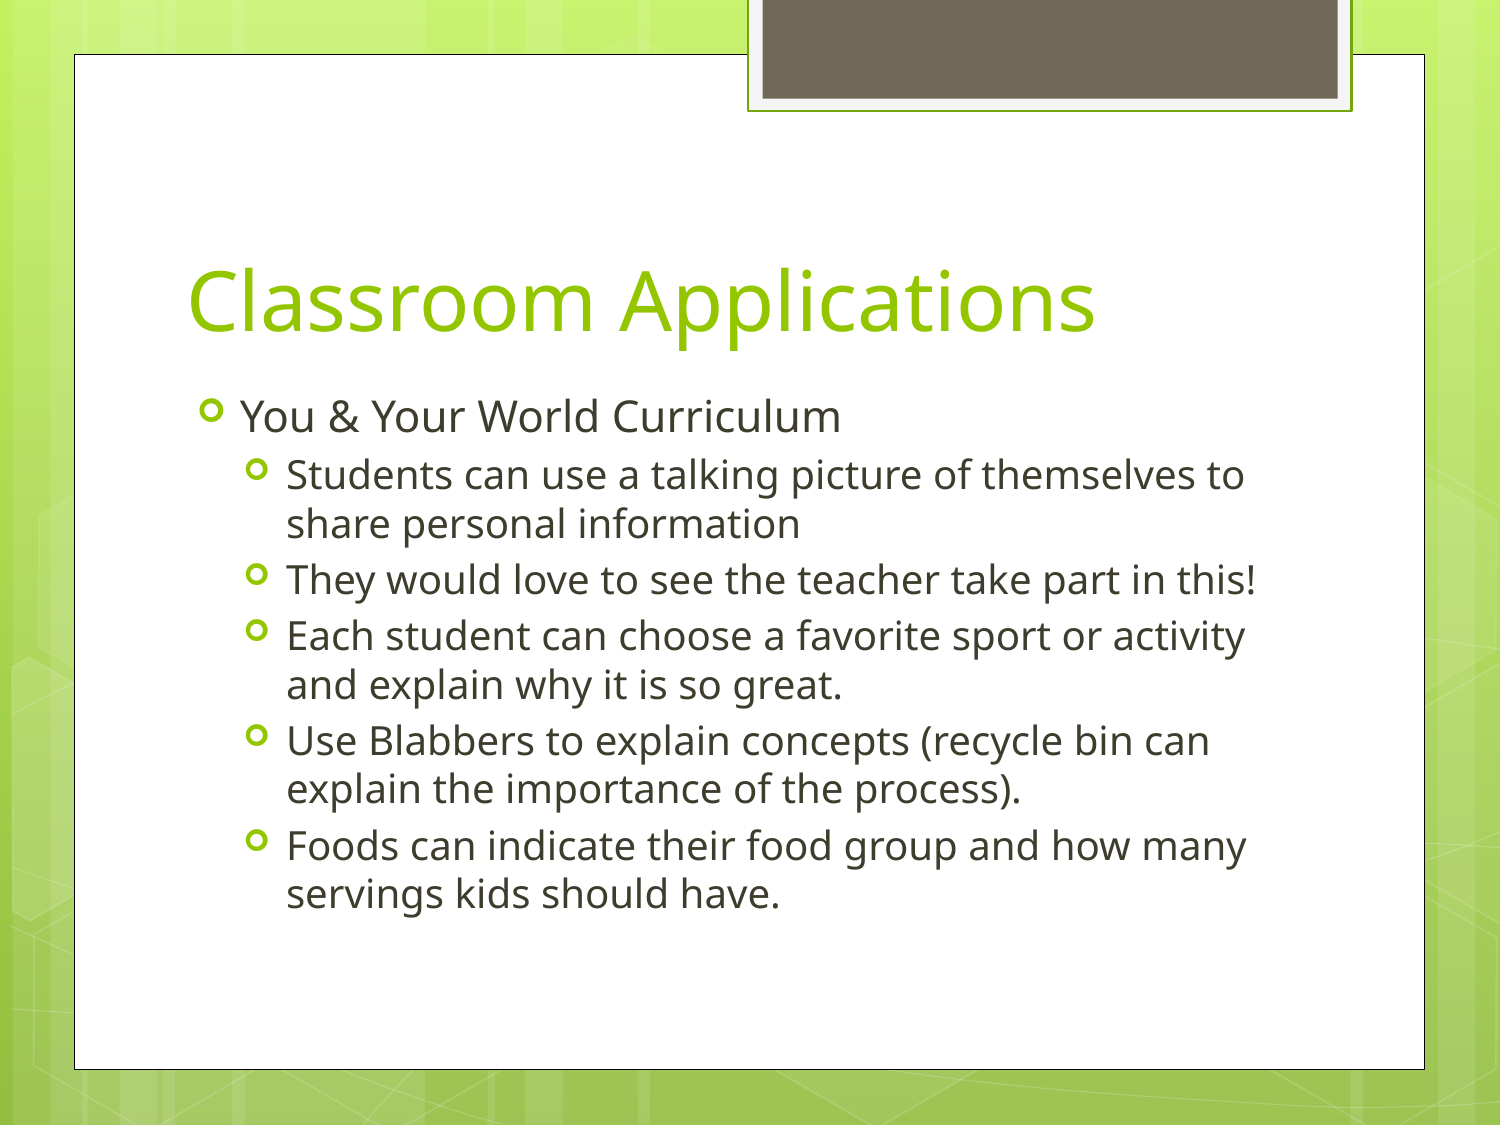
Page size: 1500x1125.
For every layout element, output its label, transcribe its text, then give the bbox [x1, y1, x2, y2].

list You & Your World Curriculum Students can use a talking picture of themselves to share personal information They would love to see the teacher take part in this! Each student can choose a favorite sport or activity and explain why it is so great. Use Blabbers to explain concepts (recycle bin can explain the importance of the process). Foods can indicate their food group and how many servings kids should have. [171, 381, 1283, 957]
title Classroom Applications [171, 168, 1324, 357]
